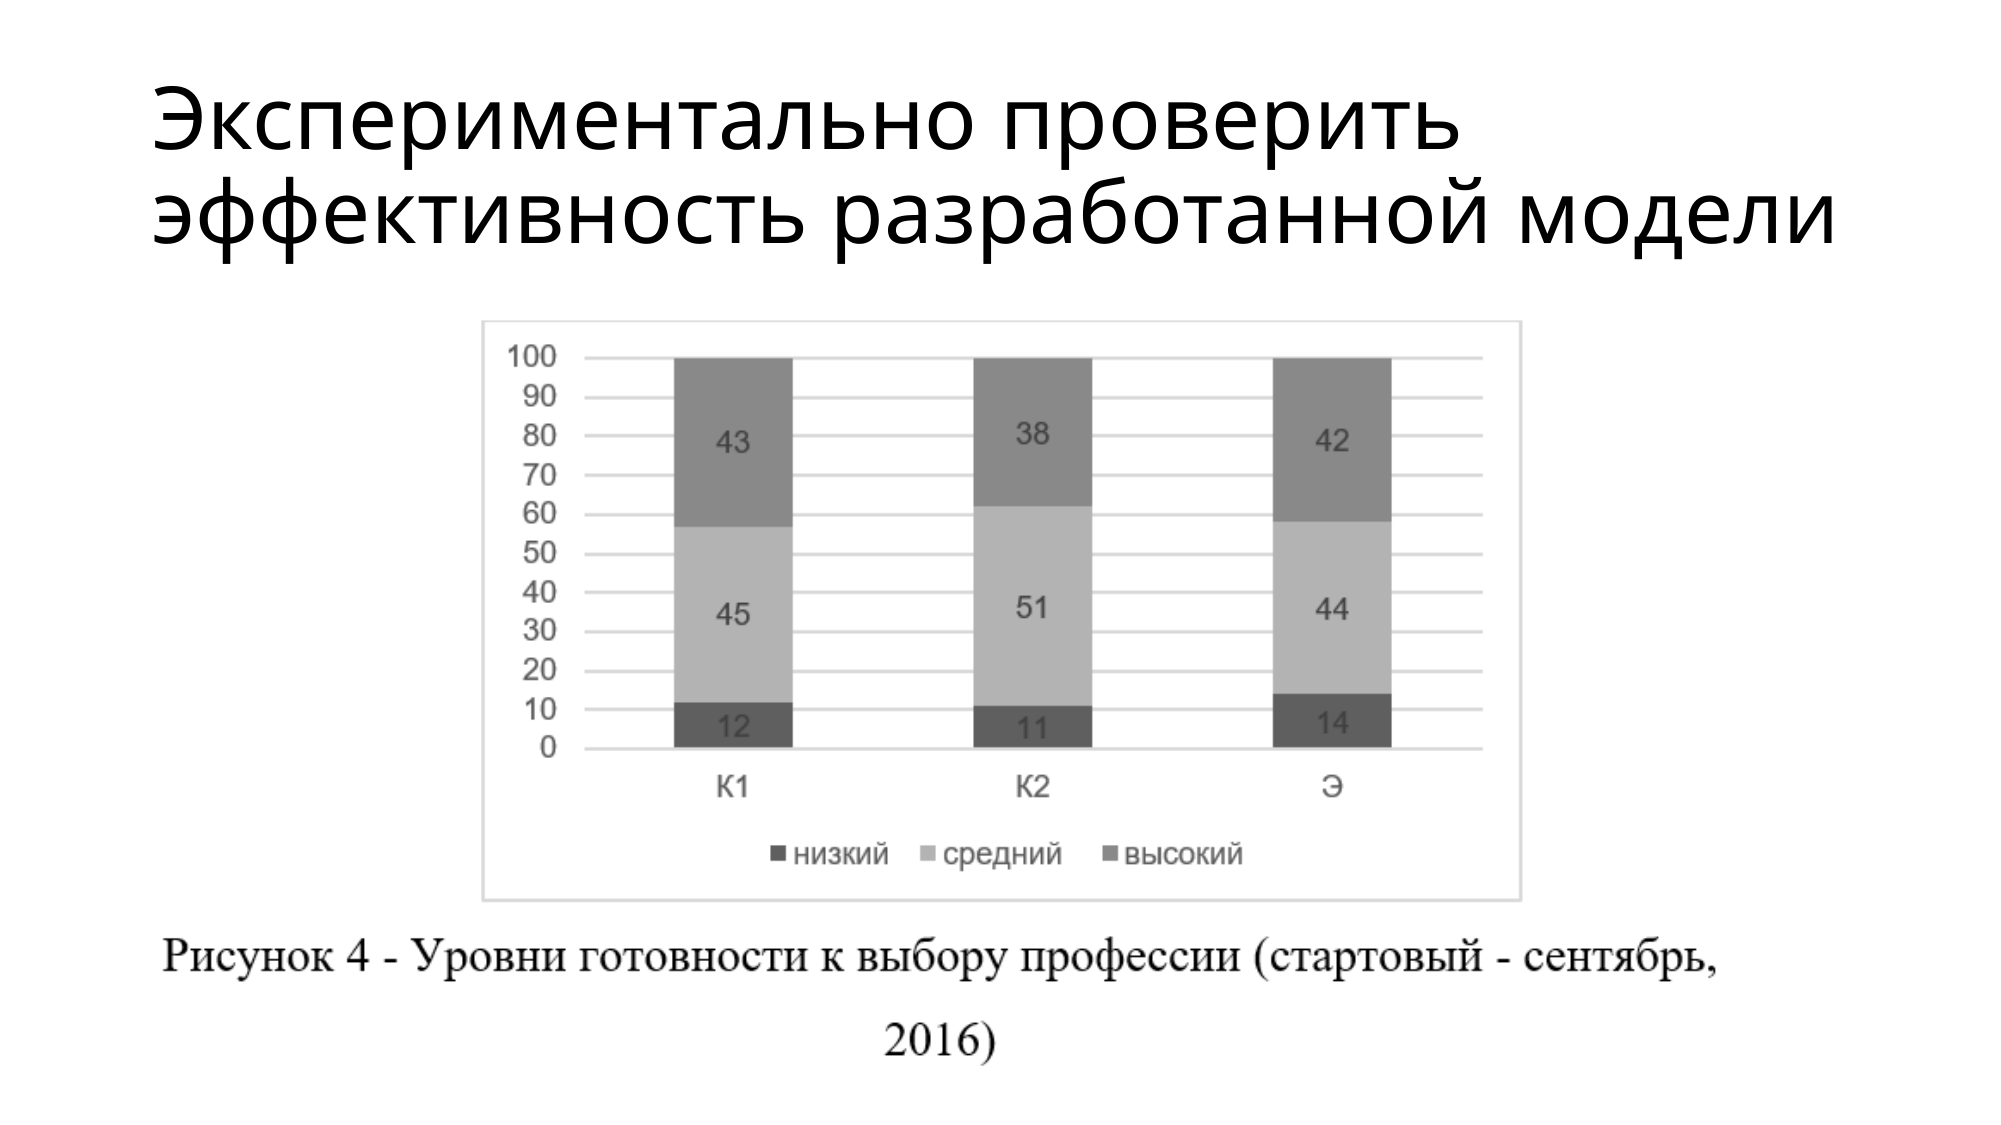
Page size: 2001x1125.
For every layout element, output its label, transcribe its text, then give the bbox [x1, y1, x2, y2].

picture [137, 299, 1758, 1085]
title Экспериментально проверить эффективность разработанной модели [137, 59, 1863, 278]
